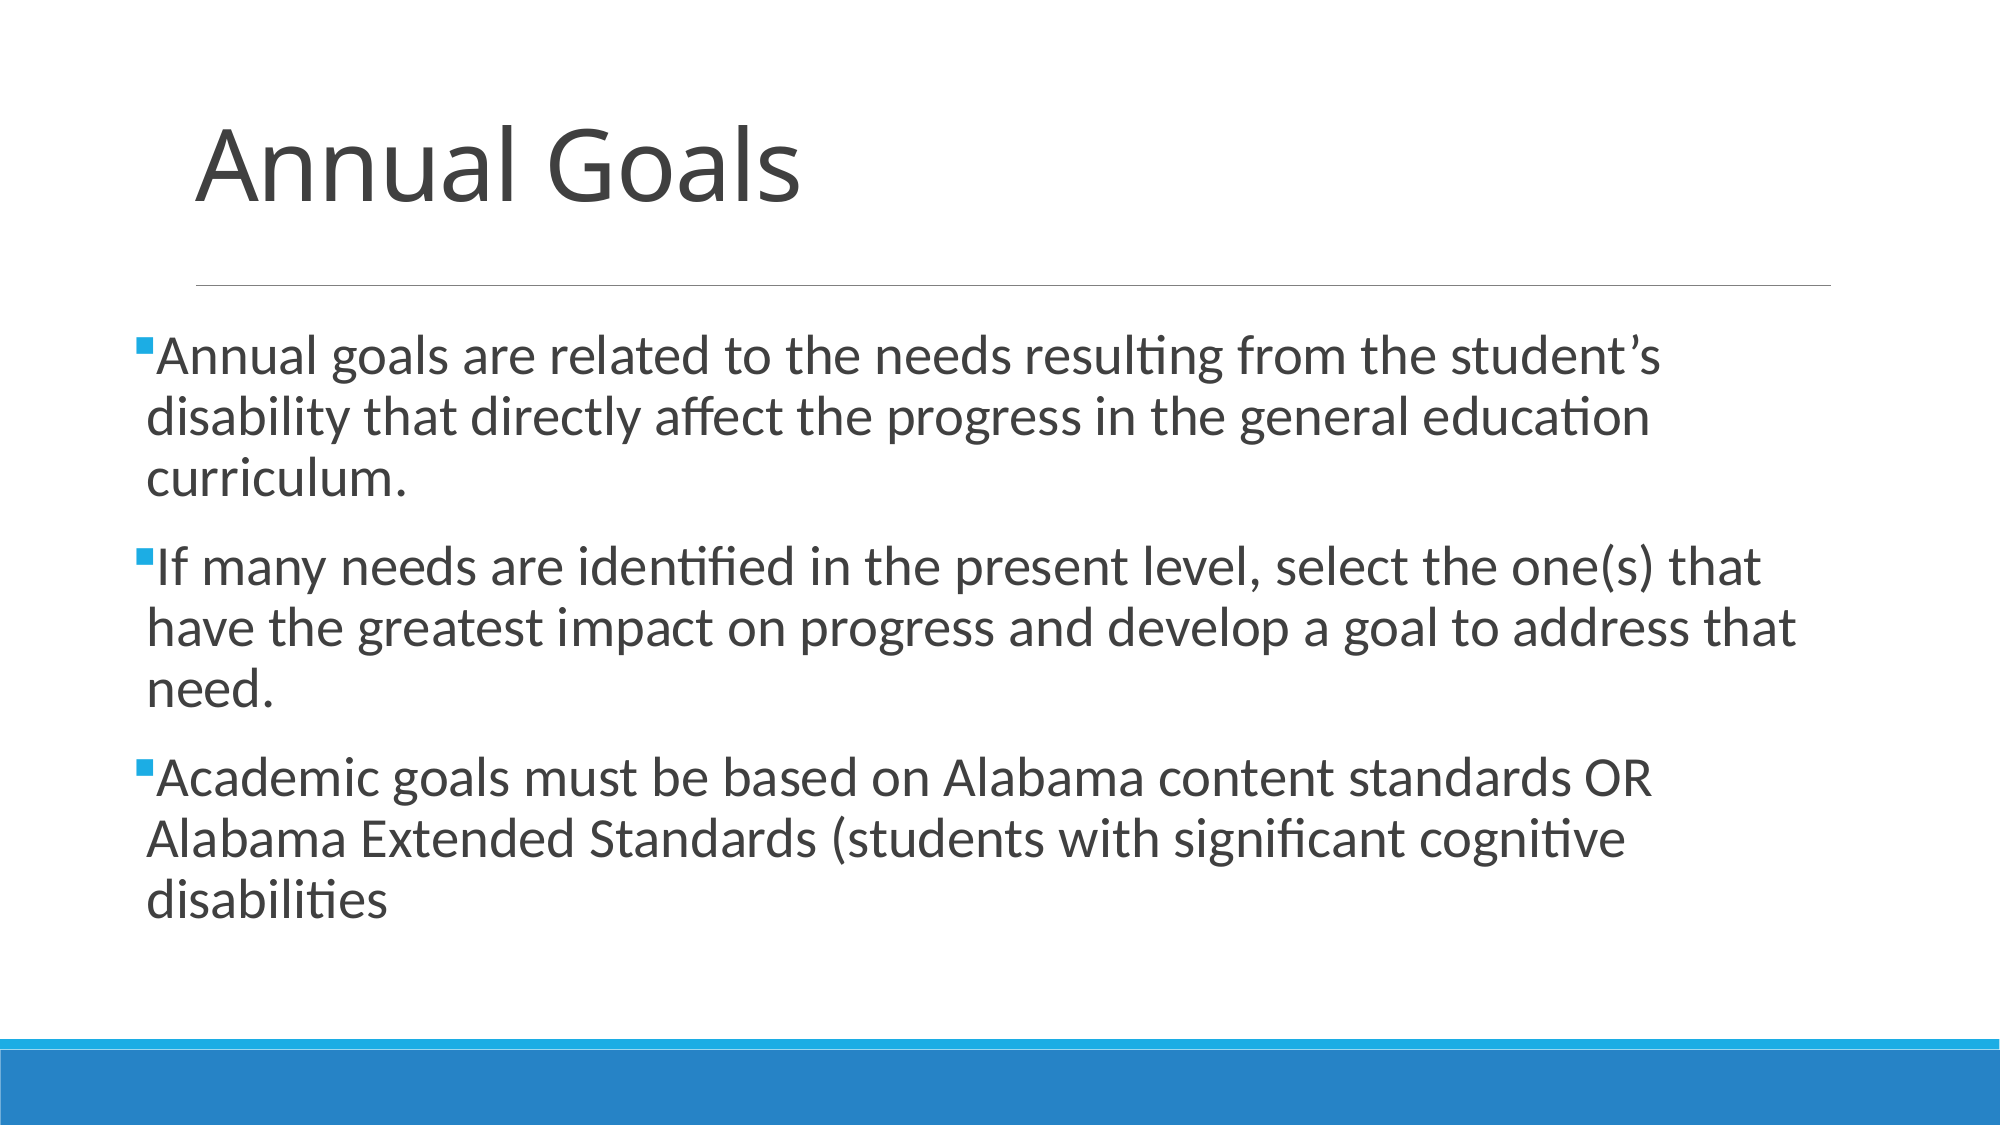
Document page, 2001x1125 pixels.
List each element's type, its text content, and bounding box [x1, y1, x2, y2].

title Annual Goals [180, 75, 1830, 230]
list Annual goals are related to the needs resulting from the student’s disability that directly affect the progress in the general education curriculum. If many needs are identified in the present level, select the one(s) that have the greatest impact on progress and develop a goal to address that need. Academic goals must be based on Alabama content standards OR Alabama Extended Standards (students with significant cognitive disabilities [131, 318, 1830, 943]
